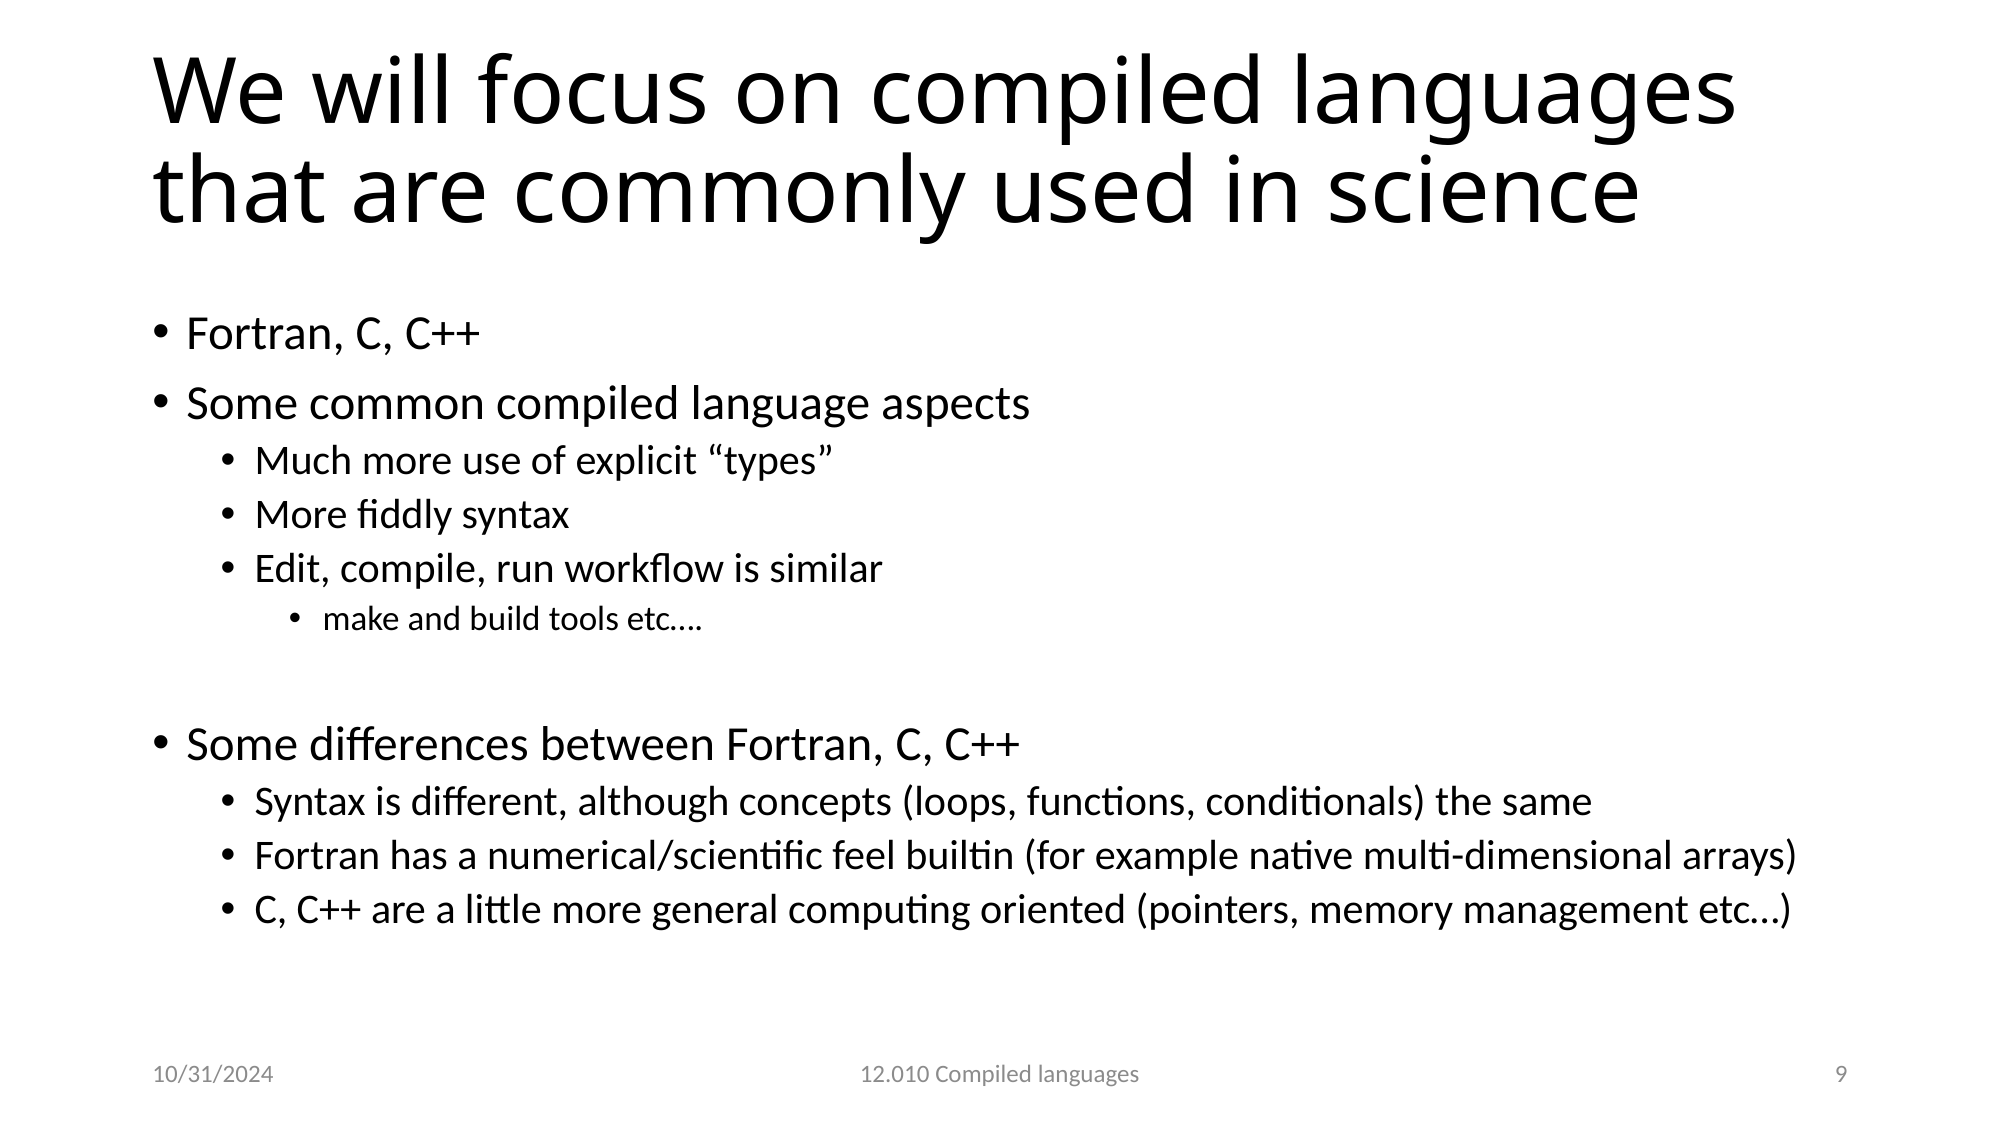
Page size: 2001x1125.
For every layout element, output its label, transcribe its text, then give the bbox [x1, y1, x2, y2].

title We will focus on compiled languages that are commonly used in science [137, 34, 1863, 252]
slide_number 9 [1412, 1042, 1863, 1103]
list Fortran, C, C++ Some common compiled language aspects Much more use of explicit “types” More fiddly syntax Edit, compile, run workflow is similar make and build tools etc…. Some differences between Fortran, C, C++ Syntax is different, although concepts (loops, functions, conditionals) the same Fortran has a numerical/scientific feel builtin (for example native multi-dimensional arrays) C, C++ are a little more general computing oriented (pointers, memory management etc…) [137, 299, 1863, 1014]
footer 12.010 Compiled languages [662, 1042, 1338, 1103]
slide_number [137, 1042, 588, 1103]
